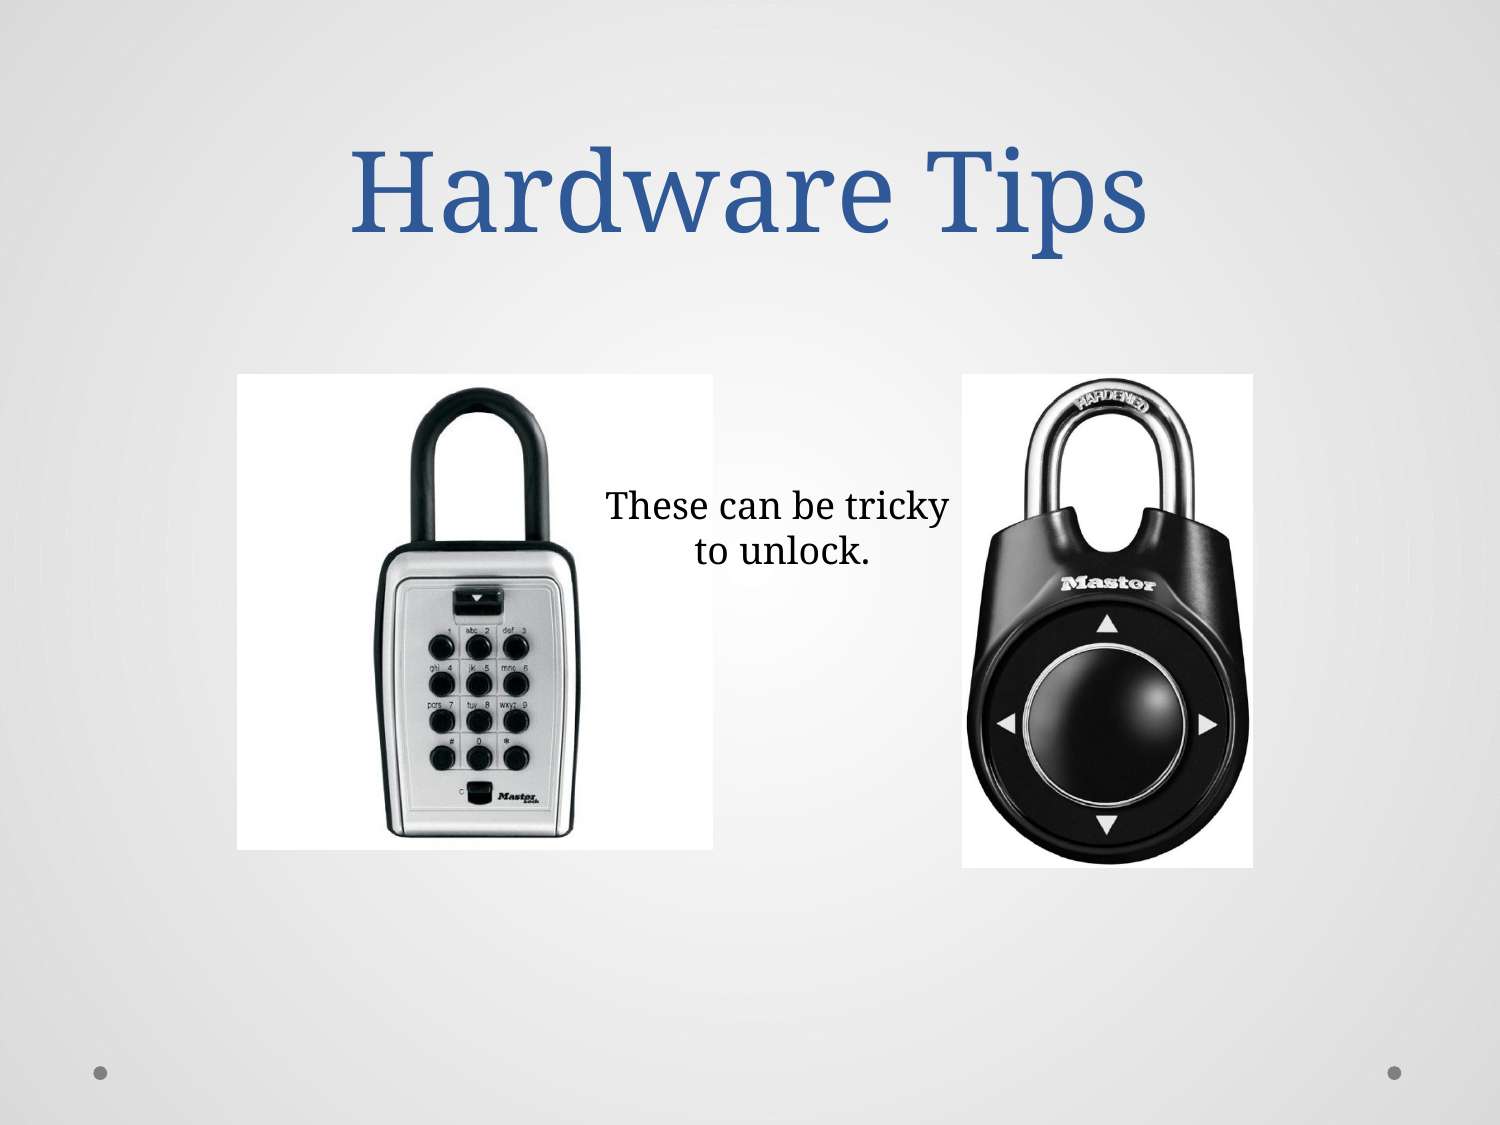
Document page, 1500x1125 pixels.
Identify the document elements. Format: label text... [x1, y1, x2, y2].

picture [962, 374, 1253, 868]
title Hardware Tips [75, 0, 1425, 263]
picture [237, 374, 713, 851]
text_box These can be tricky to unlock. [716, 474, 957, 580]
